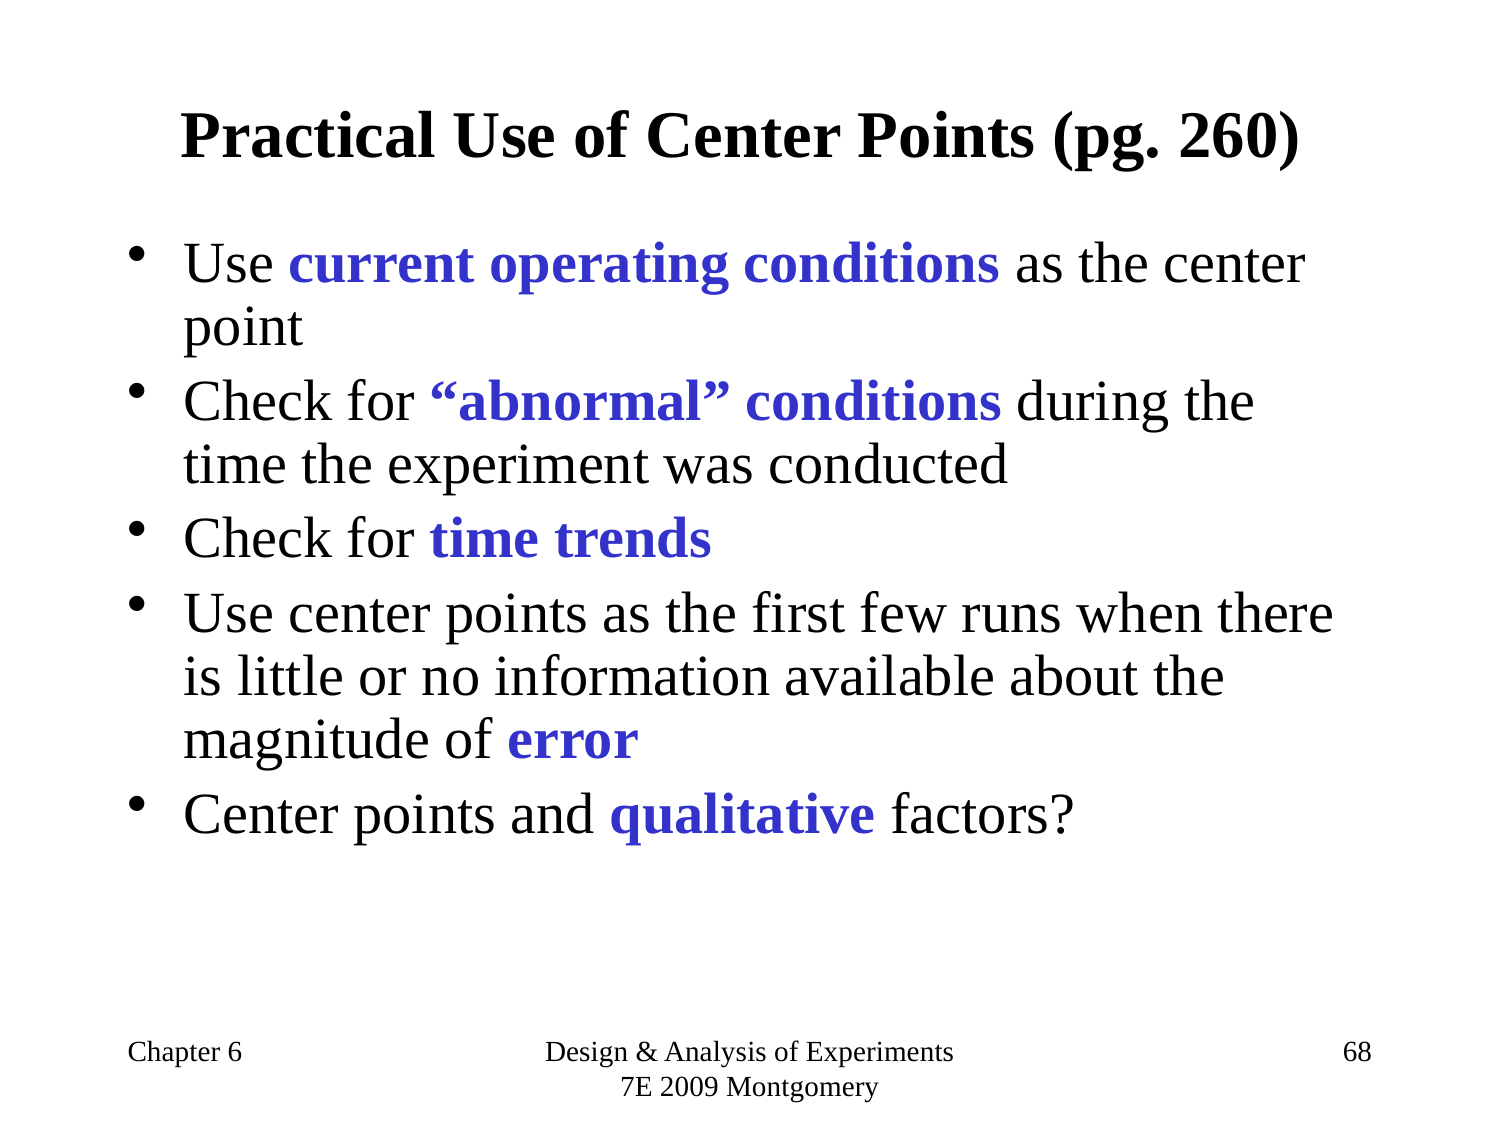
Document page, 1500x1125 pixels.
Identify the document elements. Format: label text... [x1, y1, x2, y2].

slide_number Chapter 6 [112, 1024, 426, 1101]
list Use current operating conditions as the center point Check for “abnormal” conditions during the time the experiment was conducted Check for time trends Use center points as the first few runs when there is little or no information available about the magnitude of error Center points and qualitative factors? [112, 224, 1388, 901]
slide_number 68 [1074, 1024, 1388, 1101]
footer Design & Analysis of Experiments 7E 2009 Montgomery [512, 1024, 988, 1101]
title Practical Use of Center Points (pg. 260) [112, 37, 1388, 224]
